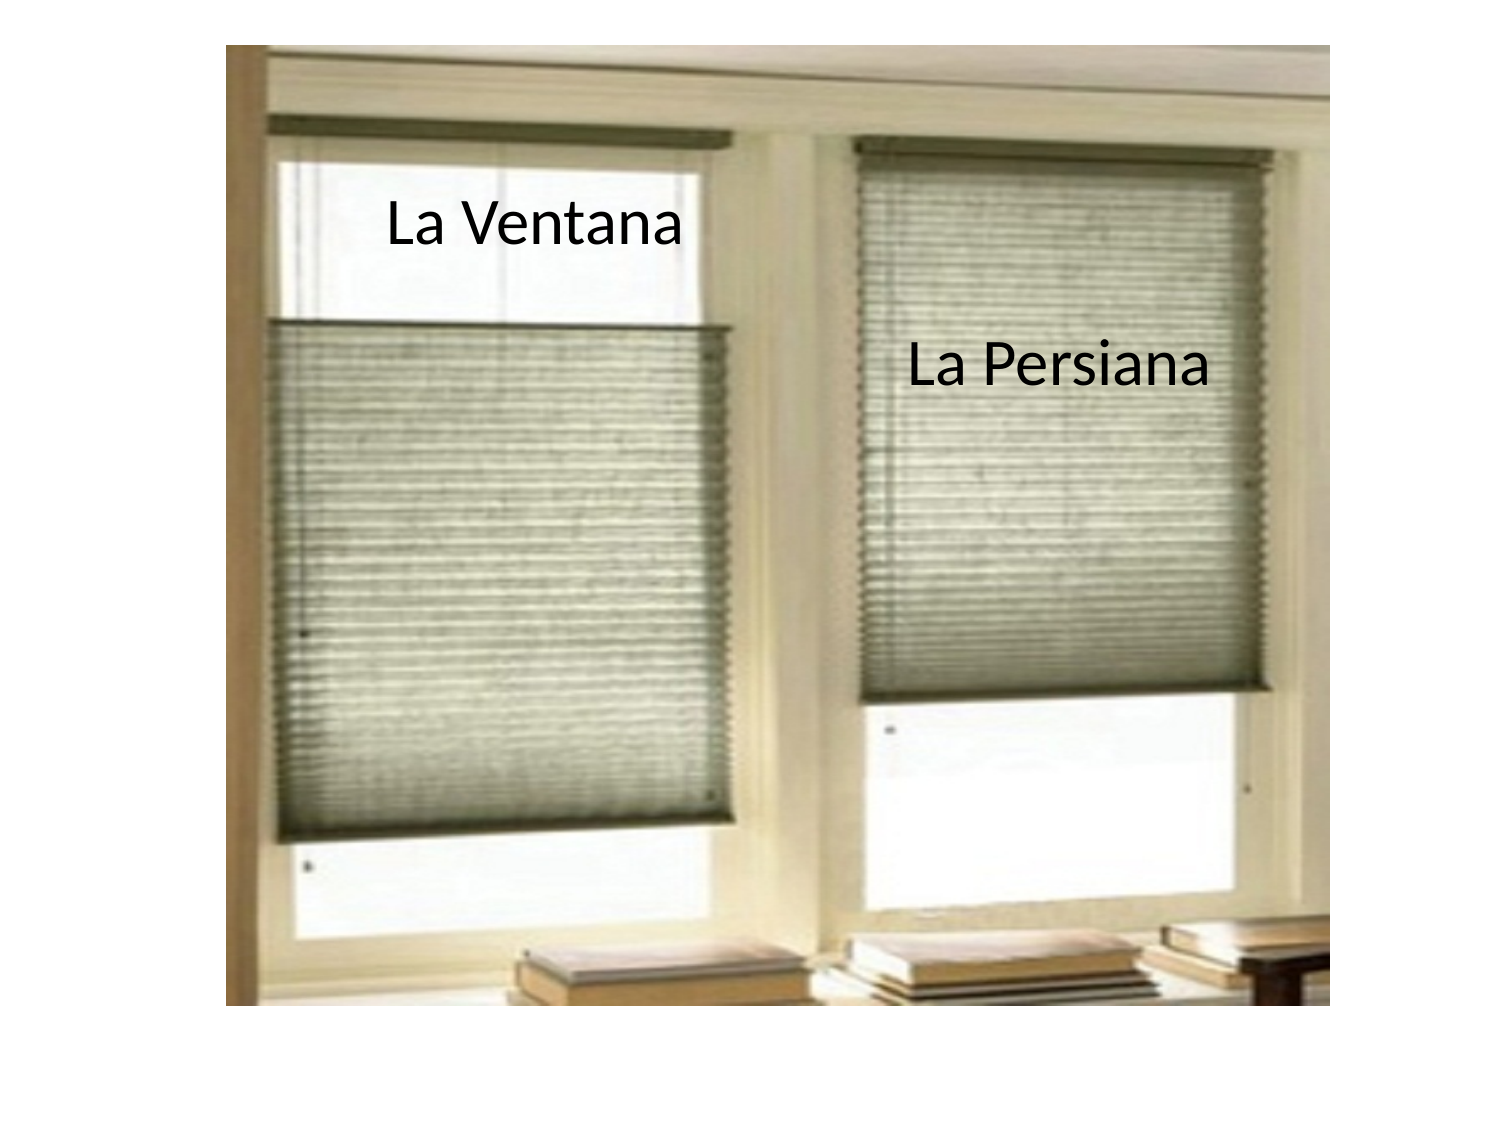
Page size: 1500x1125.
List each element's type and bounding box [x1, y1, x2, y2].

picture [226, 45, 1330, 1006]
